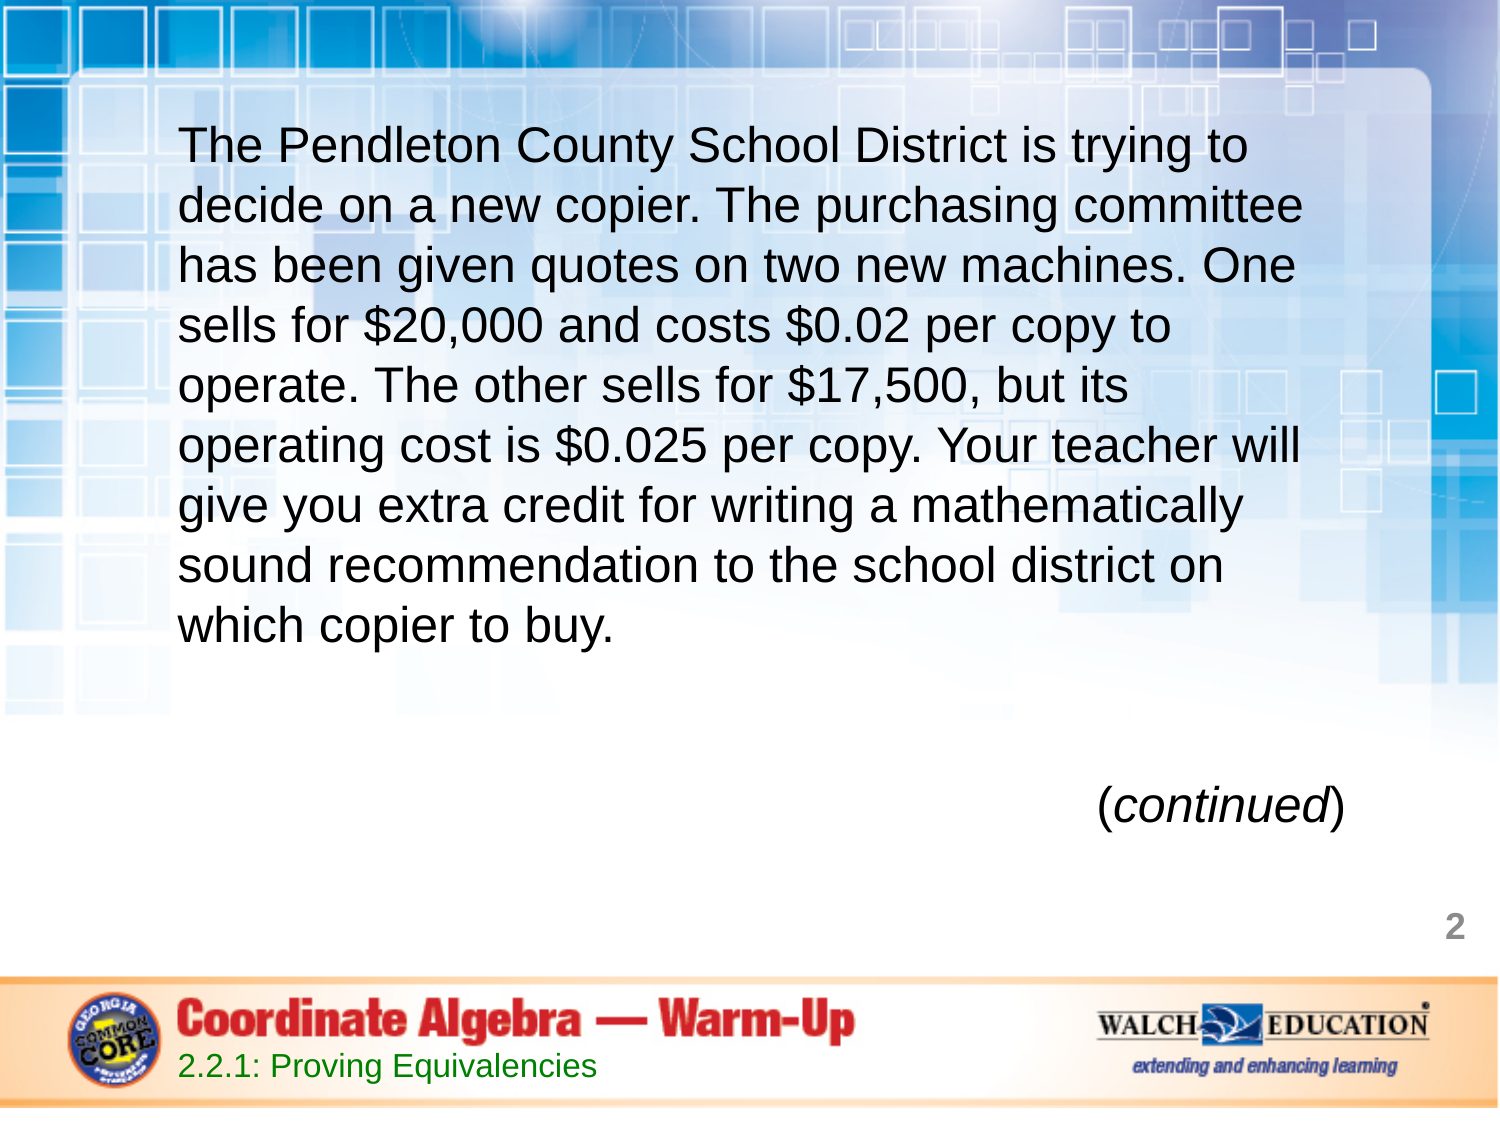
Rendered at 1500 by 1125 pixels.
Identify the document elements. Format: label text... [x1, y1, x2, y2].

text_box The Pendleton County School District is trying to decide on a new copier. The purchasing committee has been given quotes on two new machines. One sells for $20,000 and costs $0.02 per copy to operate. The other sells for $17,500, but its operating cost is $0.025 per copy. Your teacher will give you extra credit for writing a mathematically sound recommendation to the school district on which copier to buy. (continued) [162, 105, 1362, 857]
picture [0, 0, 1500, 1108]
list 2.2.1: Proving Equivalencies [162, 1036, 1070, 1080]
slide_number 2 [1361, 901, 1481, 949]
